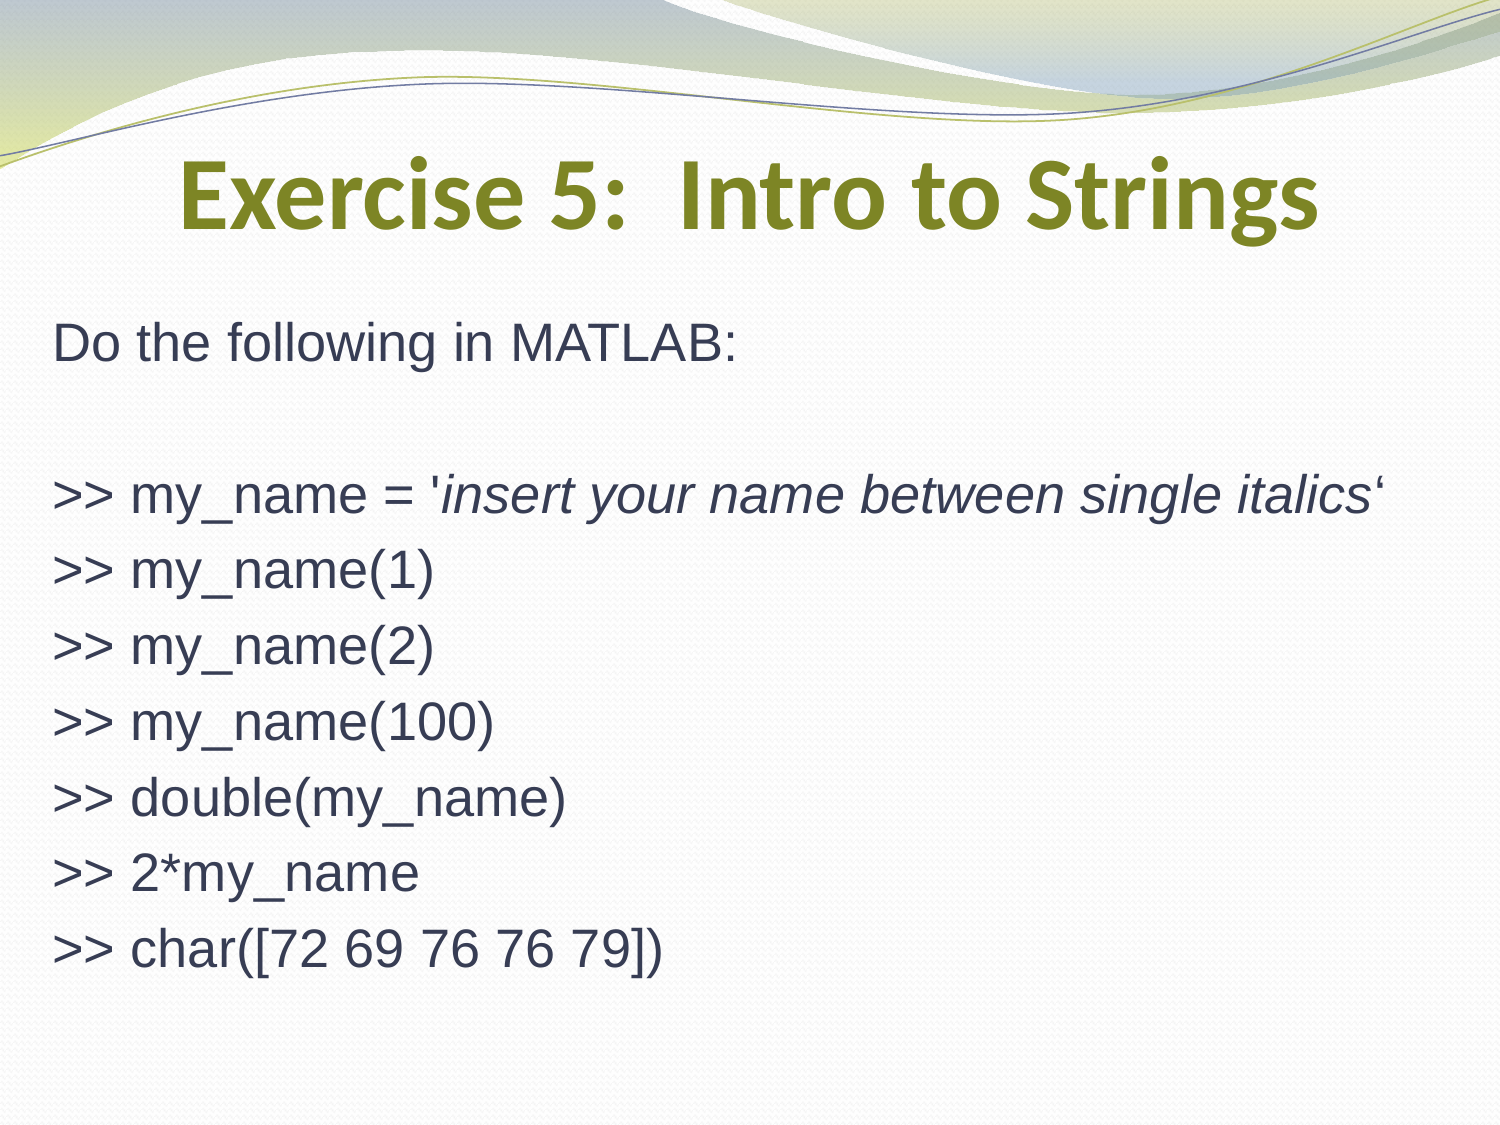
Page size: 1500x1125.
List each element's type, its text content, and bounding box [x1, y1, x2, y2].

list Do the following in MATLAB: >> my_name = 'insert your name between single italics‘ >> my_name(1) >> my_name(2) >> my_name(100) >> double(my_name) >> 2*my_name >> char([72 69 76 76 79]) [37, 299, 1463, 1063]
title Exercise 5: Intro to Strings [75, 62, 1425, 250]
